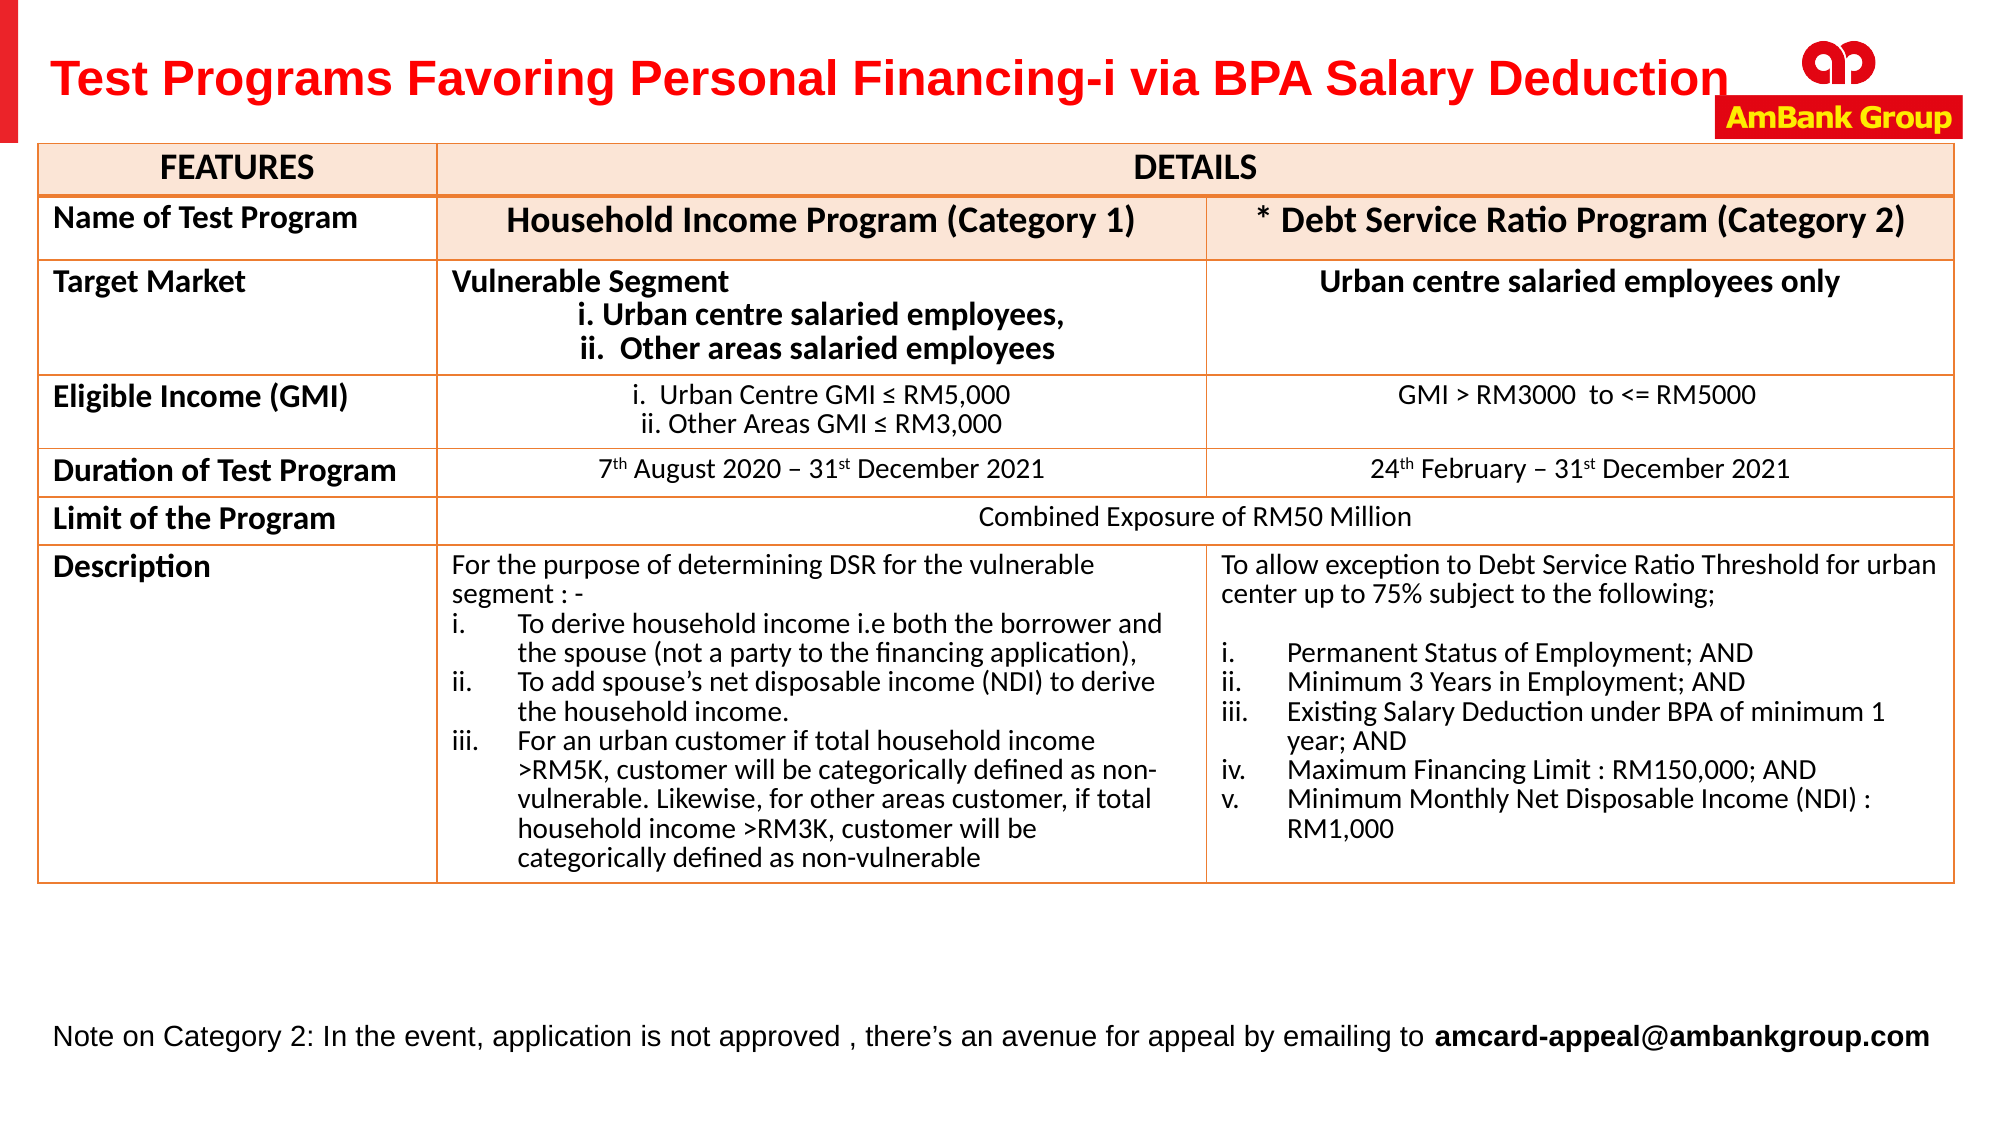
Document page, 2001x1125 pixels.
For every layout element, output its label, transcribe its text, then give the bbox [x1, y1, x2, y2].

table_cell Target Market [39, 261, 436, 374]
table_cell Limit of the Program [39, 498, 436, 544]
text_box Note on Category 2: In the event, application is not approved , there’s an avenue for appeal by emailing to amcard-appeal@ambankgroup.com [38, 1010, 1955, 1060]
table_cell * Debt Service Ratio Program (Category 2) [1207, 198, 1953, 259]
table_cell Combined Exposure of RM50 Million [438, 498, 1953, 544]
table_cell Eligible Income (GMI) [39, 376, 436, 448]
table_cell GMI > RM3000 to <= RM5000 [1207, 376, 1953, 448]
picture [1605, 6, 2001, 182]
table_cell Household Income Program (Category 1) [438, 198, 1206, 259]
table_cell 24th February – 31st December 2021 [1207, 449, 1953, 496]
table_cell Urban centre salaried employees only [1207, 261, 1953, 374]
table_cell Description [39, 546, 436, 882]
title Test Programs Favoring Personal Financing-i via BPA Salary Deduction [35, 37, 1761, 121]
table_cell For the purpose of determining DSR for the vulnerable segment : - To derive household income i.e both the borrower and the spouse (not a party to the financing application), To add spouse’s net disposable income (NDI) to derive the household income. For an urban customer if total household income >RM5K, customer will be categorically defined as non-vulnerable. Likewise, for other areas customer, if total household income >RM3K, customer will be categorically defined as non-vulnerable [438, 546, 1206, 882]
table_cell i. Urban Centre GMI ≤ RM5,000 ii. Other Areas GMI ≤ RM3,000 [438, 376, 1206, 448]
table_cell Name of Test Program [39, 198, 436, 259]
table_header DETAILS [438, 144, 1953, 194]
table_header FEATURES [39, 144, 436, 194]
table_cell To allow exception to Debt Service Ratio Threshold for urban center up to 75% subject to the following; Permanent Status of Employment; AND Minimum 3 Years in Employment; AND Existing Salary Deduction under BPA of minimum 1 year; AND Maximum Financing Limit : RM150,000; AND Minimum Monthly Net Disposable Income (NDI) : RM1,000 [1207, 546, 1953, 882]
table_cell Vulnerable Segment i. Urban centre salaried employees, ii. Other areas salaried employees [438, 261, 1206, 374]
table_cell Duration of Test Program [39, 449, 436, 496]
table_cell 7th August 2020 – 31st December 2021 [438, 449, 1206, 496]
